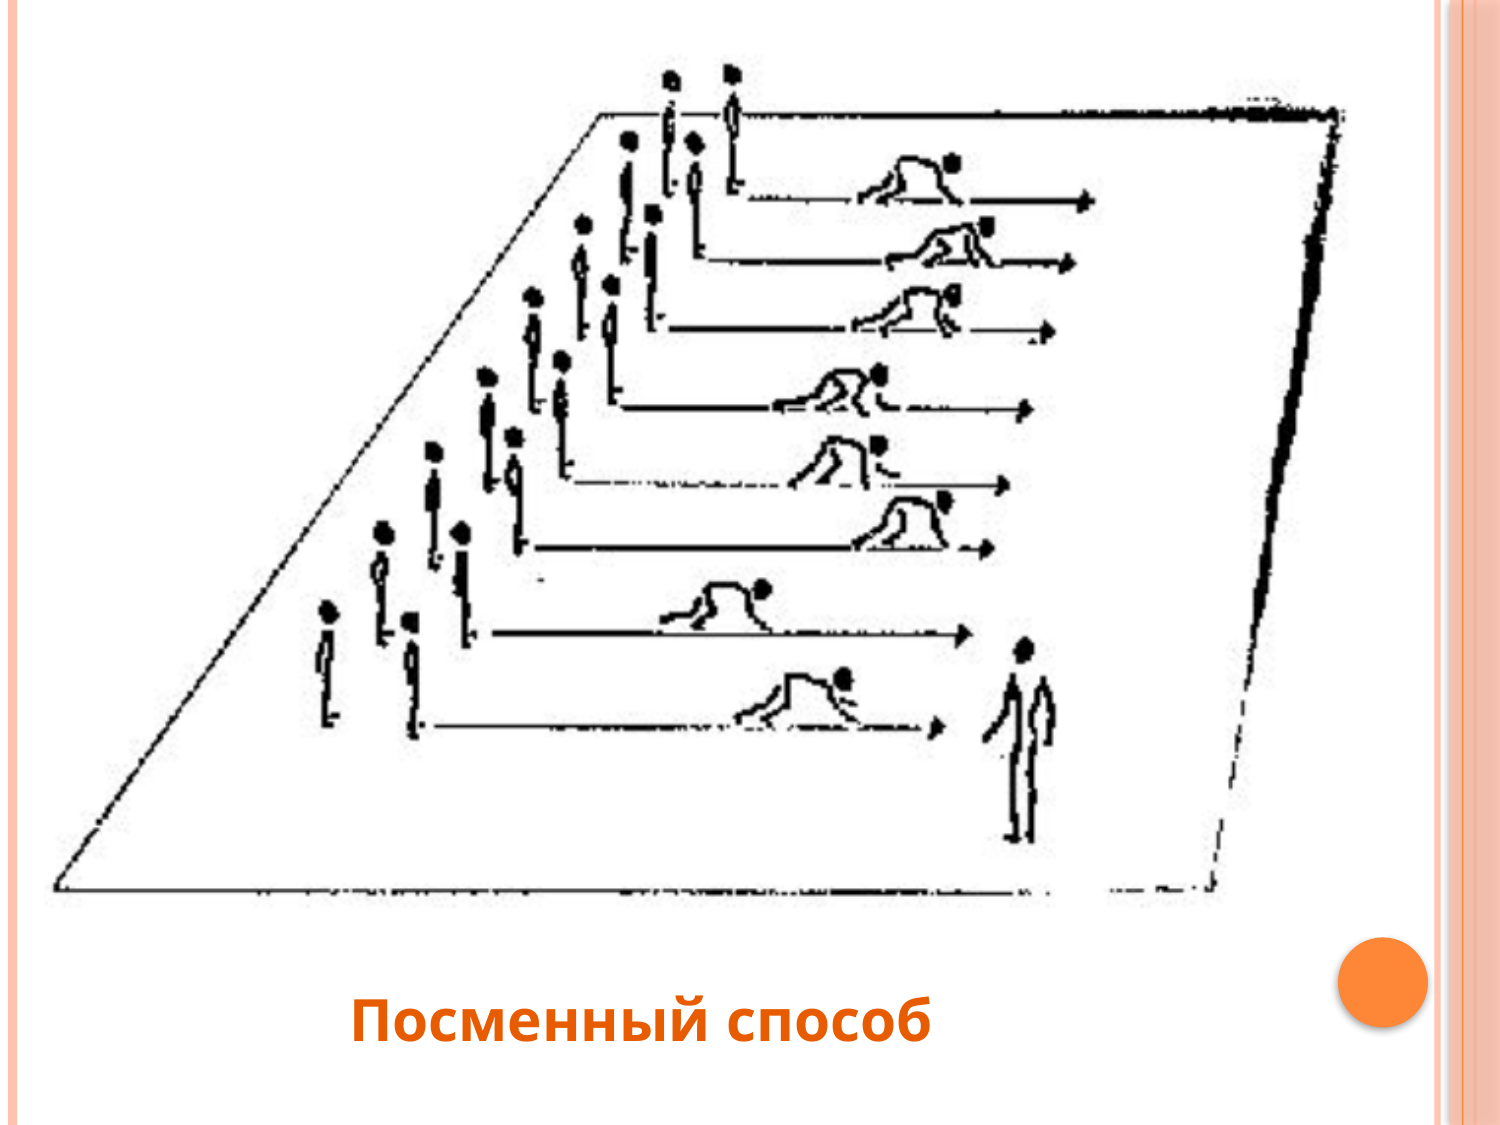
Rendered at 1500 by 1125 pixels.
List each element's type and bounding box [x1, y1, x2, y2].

picture [44, 0, 1388, 1125]
